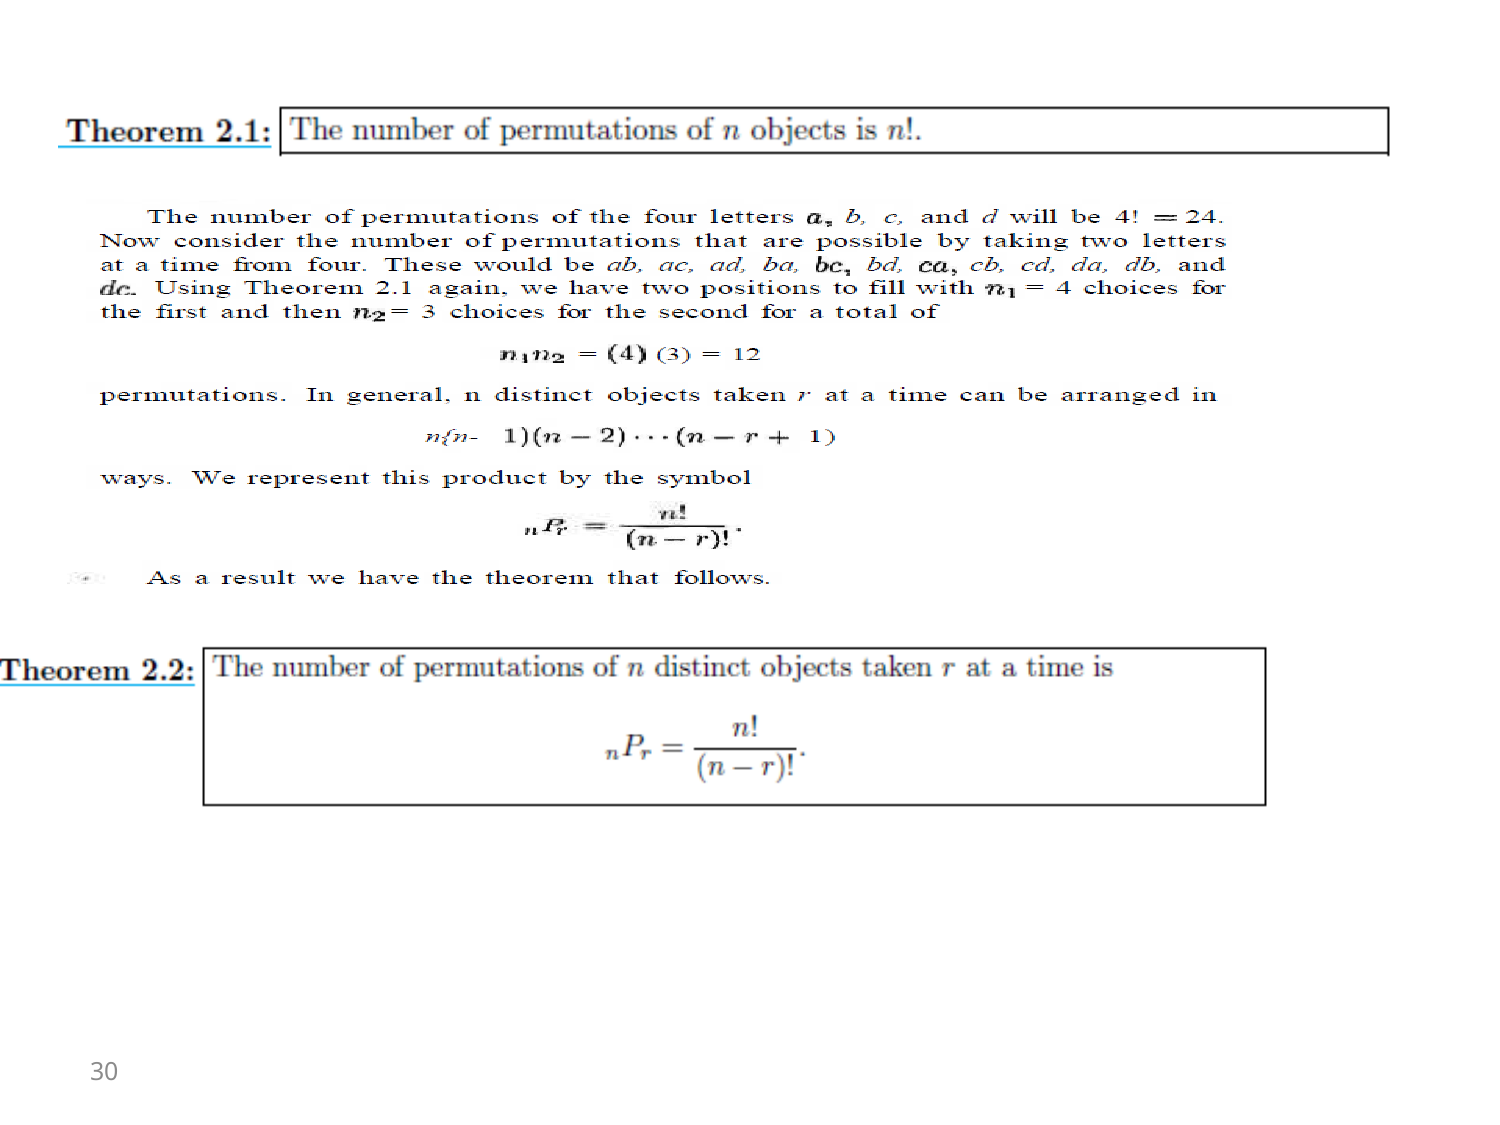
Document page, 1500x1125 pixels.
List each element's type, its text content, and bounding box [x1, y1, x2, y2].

picture [34, 198, 1287, 601]
picture [0, 609, 1294, 823]
slide_number 30 [75, 1042, 425, 1103]
picture [58, 93, 1400, 177]
